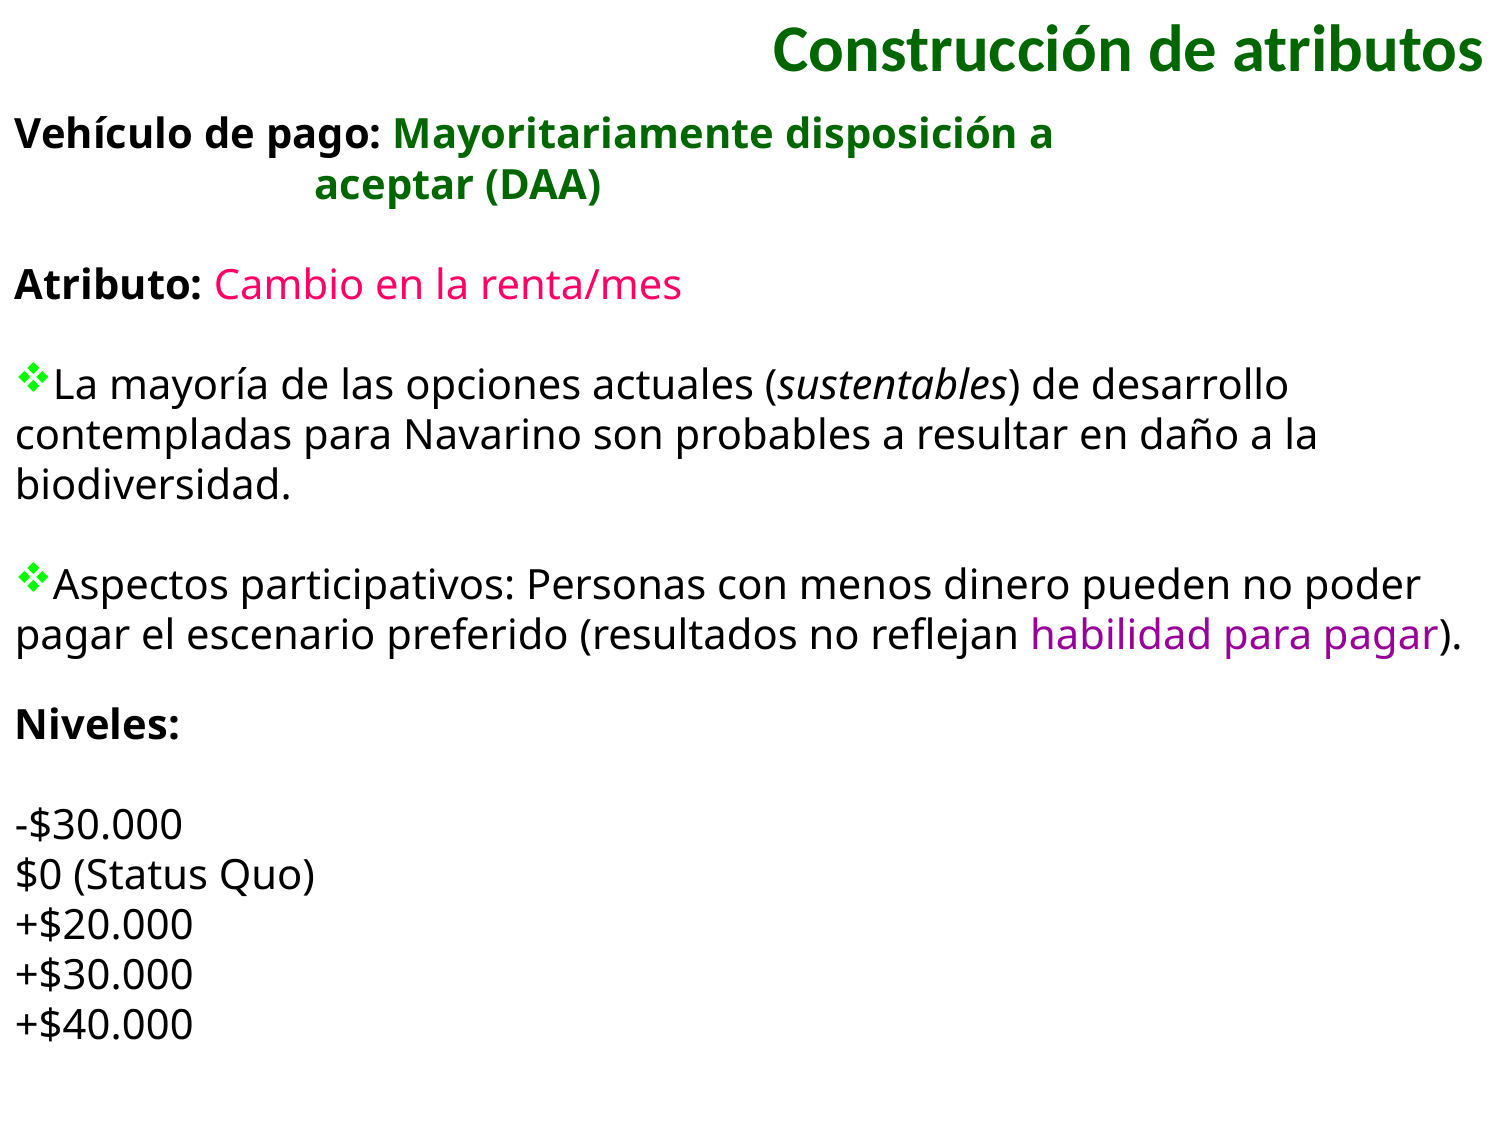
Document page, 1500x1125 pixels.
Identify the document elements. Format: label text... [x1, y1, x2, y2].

text_box Vehículo de pago: Mayoritariamente disposición a aceptar (DAA) Atributo: Cambio en la renta/mes La mayoría de las opciones actuales (sustentables) de desarrollo contempladas para Navarino son probables a resultar en daño a la biodiversidad. Aspectos participativos: Personas con menos dinero pueden no poder pagar el escenario preferido (resultados no reflejan habilidad para pagar). Niveles: -$30.000 $0 (Status Quo) +$20.000 +$30.000 +$40.000 [0, 0, 1500, 1125]
text_box Construcción de atributos [224, 0, 1500, 91]
